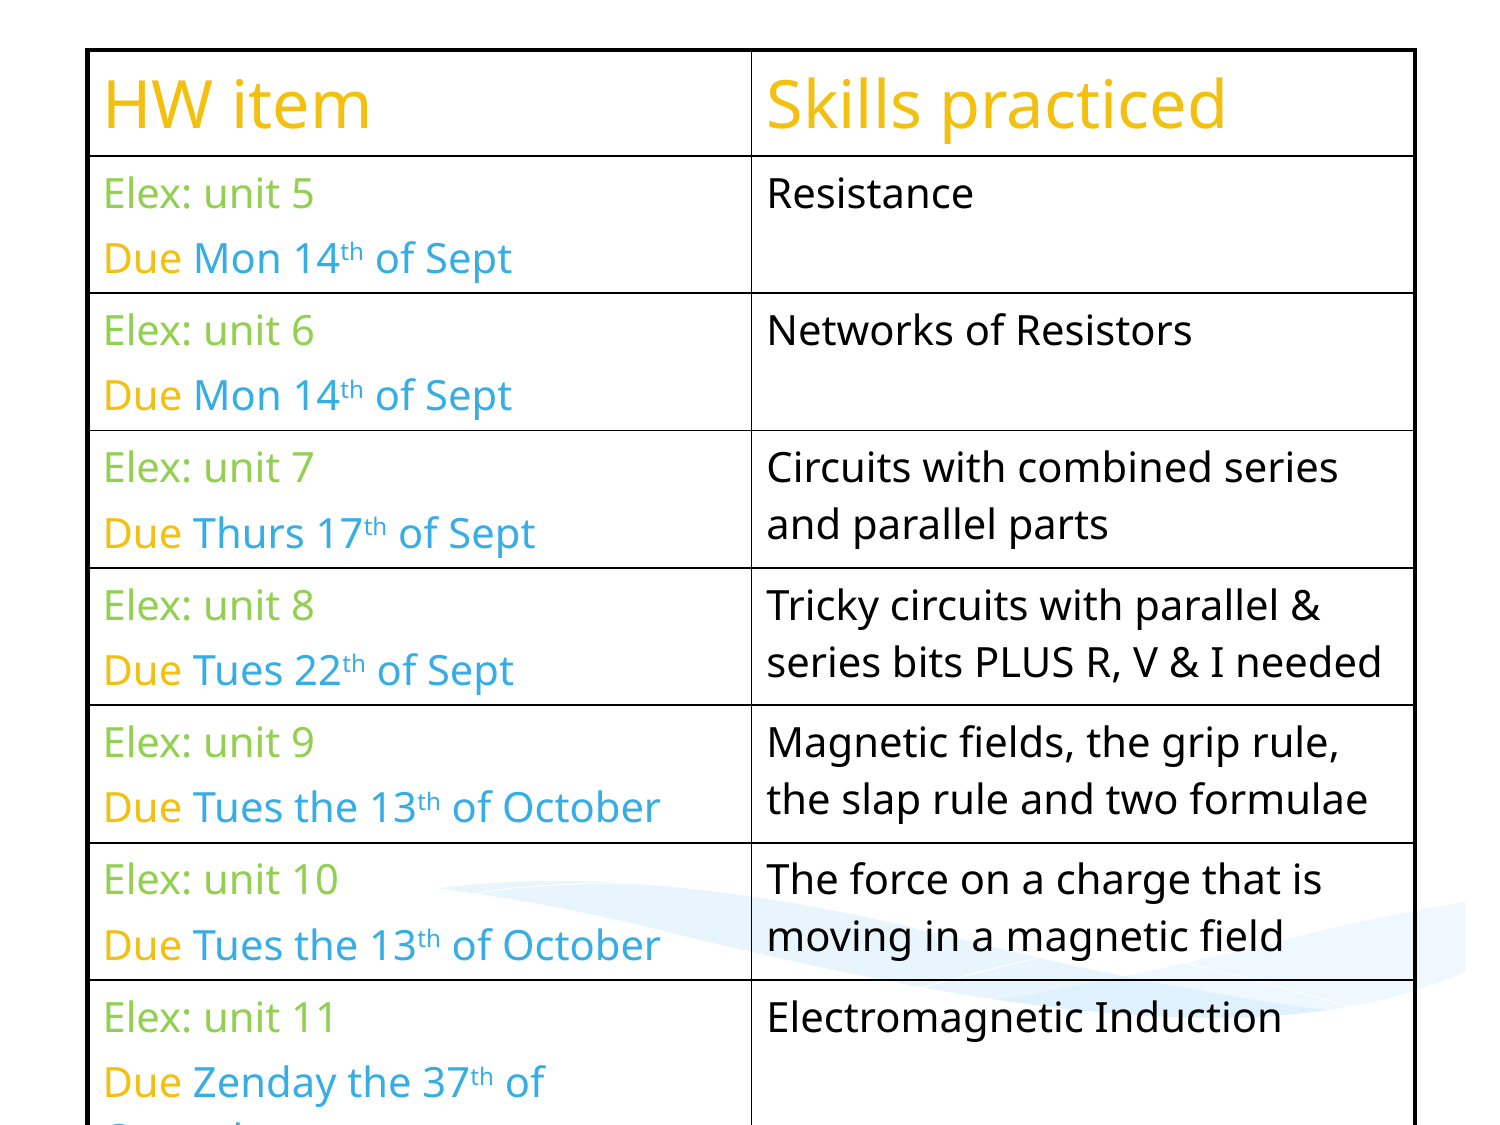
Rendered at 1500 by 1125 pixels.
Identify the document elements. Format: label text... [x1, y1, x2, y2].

table_cell Elex: unit 10 Due Tues the 13th of October [90, 844, 751, 979]
table_cell Elex: unit 9 Due Tues the 13th of October [90, 706, 751, 842]
table_cell Elex: unit 5 Due Mon 14th of Sept [90, 157, 751, 292]
table_cell Elex: unit 8 Due Tues 22th of Sept [90, 569, 751, 704]
table_cell Elex: unit 6 Due Mon 14th of Sept [90, 294, 751, 430]
table_cell Electromagnetic Induction [752, 981, 1413, 1125]
table_header Skills practiced [752, 52, 1413, 155]
table_cell Elex: unit 7 Due Thurs 17th of Sept [90, 431, 751, 567]
table_cell Circuits with combined series and parallel parts [752, 431, 1413, 567]
table_cell Tricky circuits with parallel & series bits PLUS R, V & I needed [752, 569, 1413, 704]
table_cell Magnetic fields, the grip rule, the slap rule and two formulae [752, 706, 1413, 842]
table_cell Resistance [752, 157, 1413, 292]
table_header HW item [90, 52, 751, 155]
table_cell Networks of Resistors [752, 294, 1413, 430]
table_cell The force on a charge that is moving in a magnetic field [752, 844, 1413, 979]
table_cell Elex: unit 11 Due Zenday the 37th of Octember [90, 981, 751, 1125]
